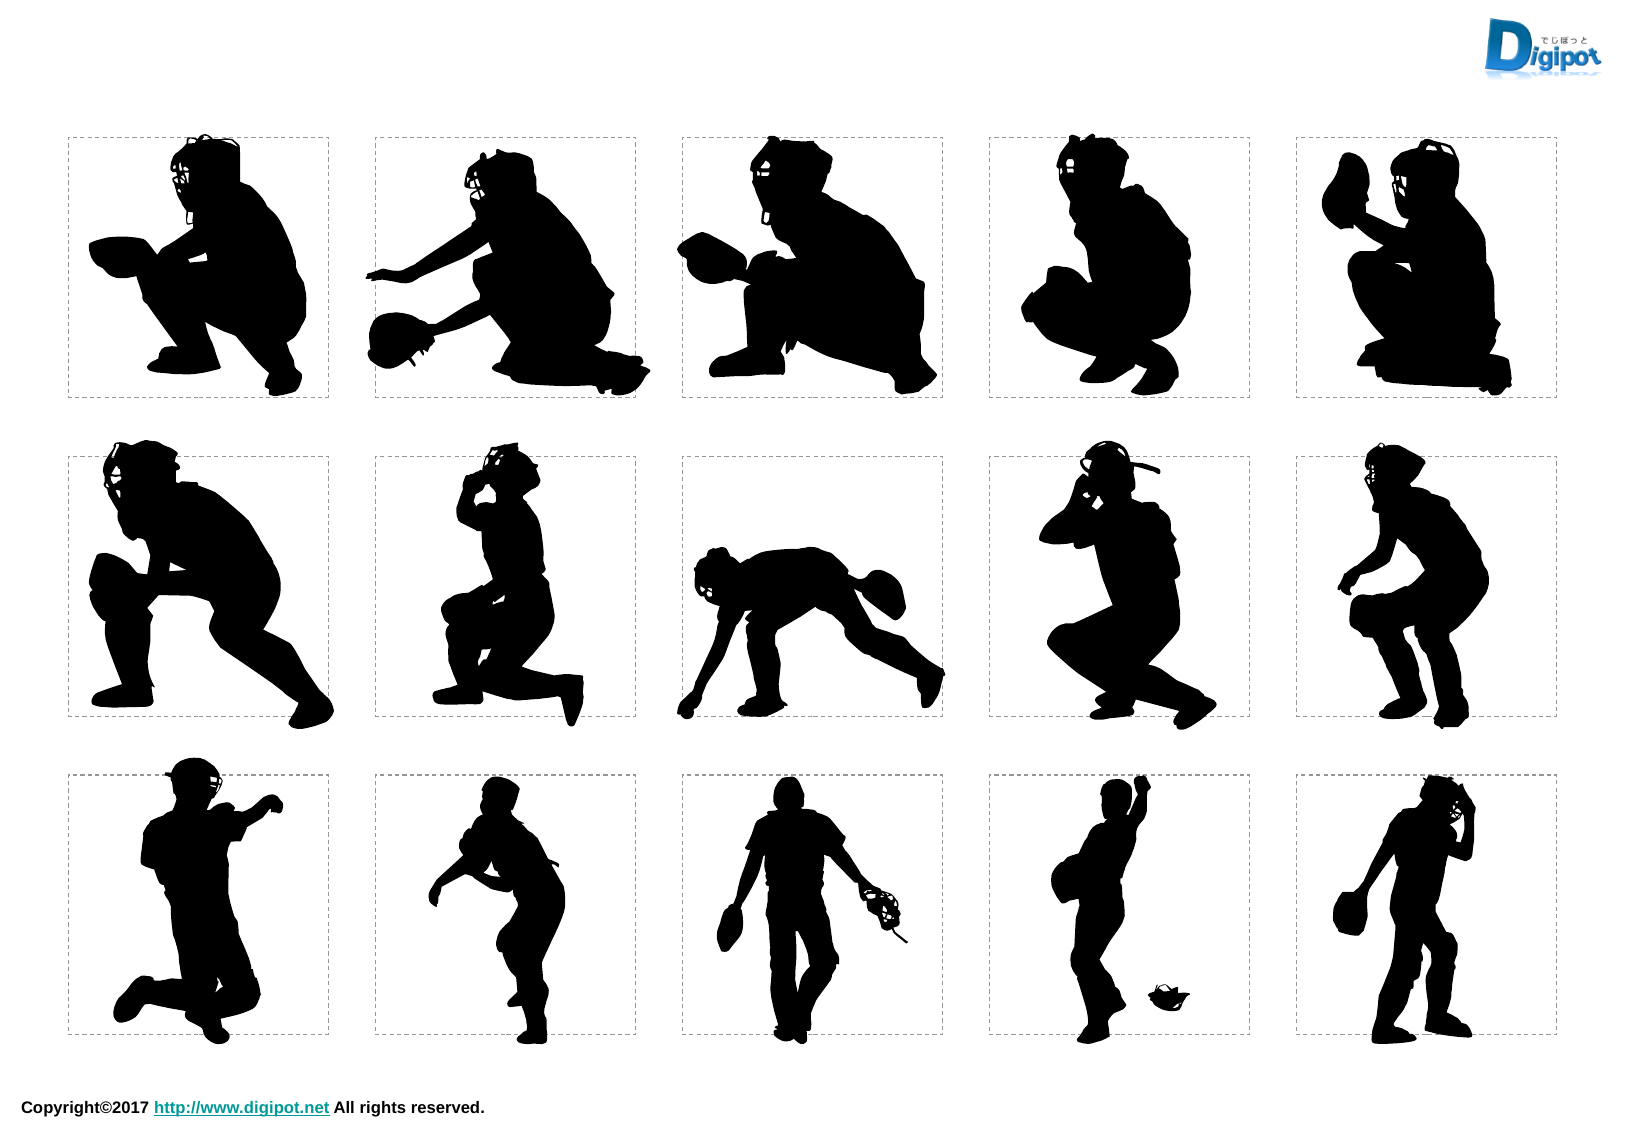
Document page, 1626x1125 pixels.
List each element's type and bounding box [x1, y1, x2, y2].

text_box [113, 757, 284, 1045]
text_box [432, 442, 584, 727]
text_box [1051, 775, 1151, 1044]
text_box [88, 134, 307, 396]
text_box [1337, 442, 1489, 729]
text_box [365, 148, 651, 396]
text_box [1147, 984, 1190, 1012]
text_box [88, 440, 334, 729]
text_box [1021, 133, 1192, 396]
text_box [677, 135, 937, 395]
text_box [1321, 138, 1512, 396]
picture [1485, 18, 1602, 82]
text_box [716, 776, 909, 1045]
text_box [1039, 440, 1217, 730]
text_box [428, 776, 566, 1045]
text_box [1332, 775, 1476, 1044]
text_box [677, 546, 946, 720]
